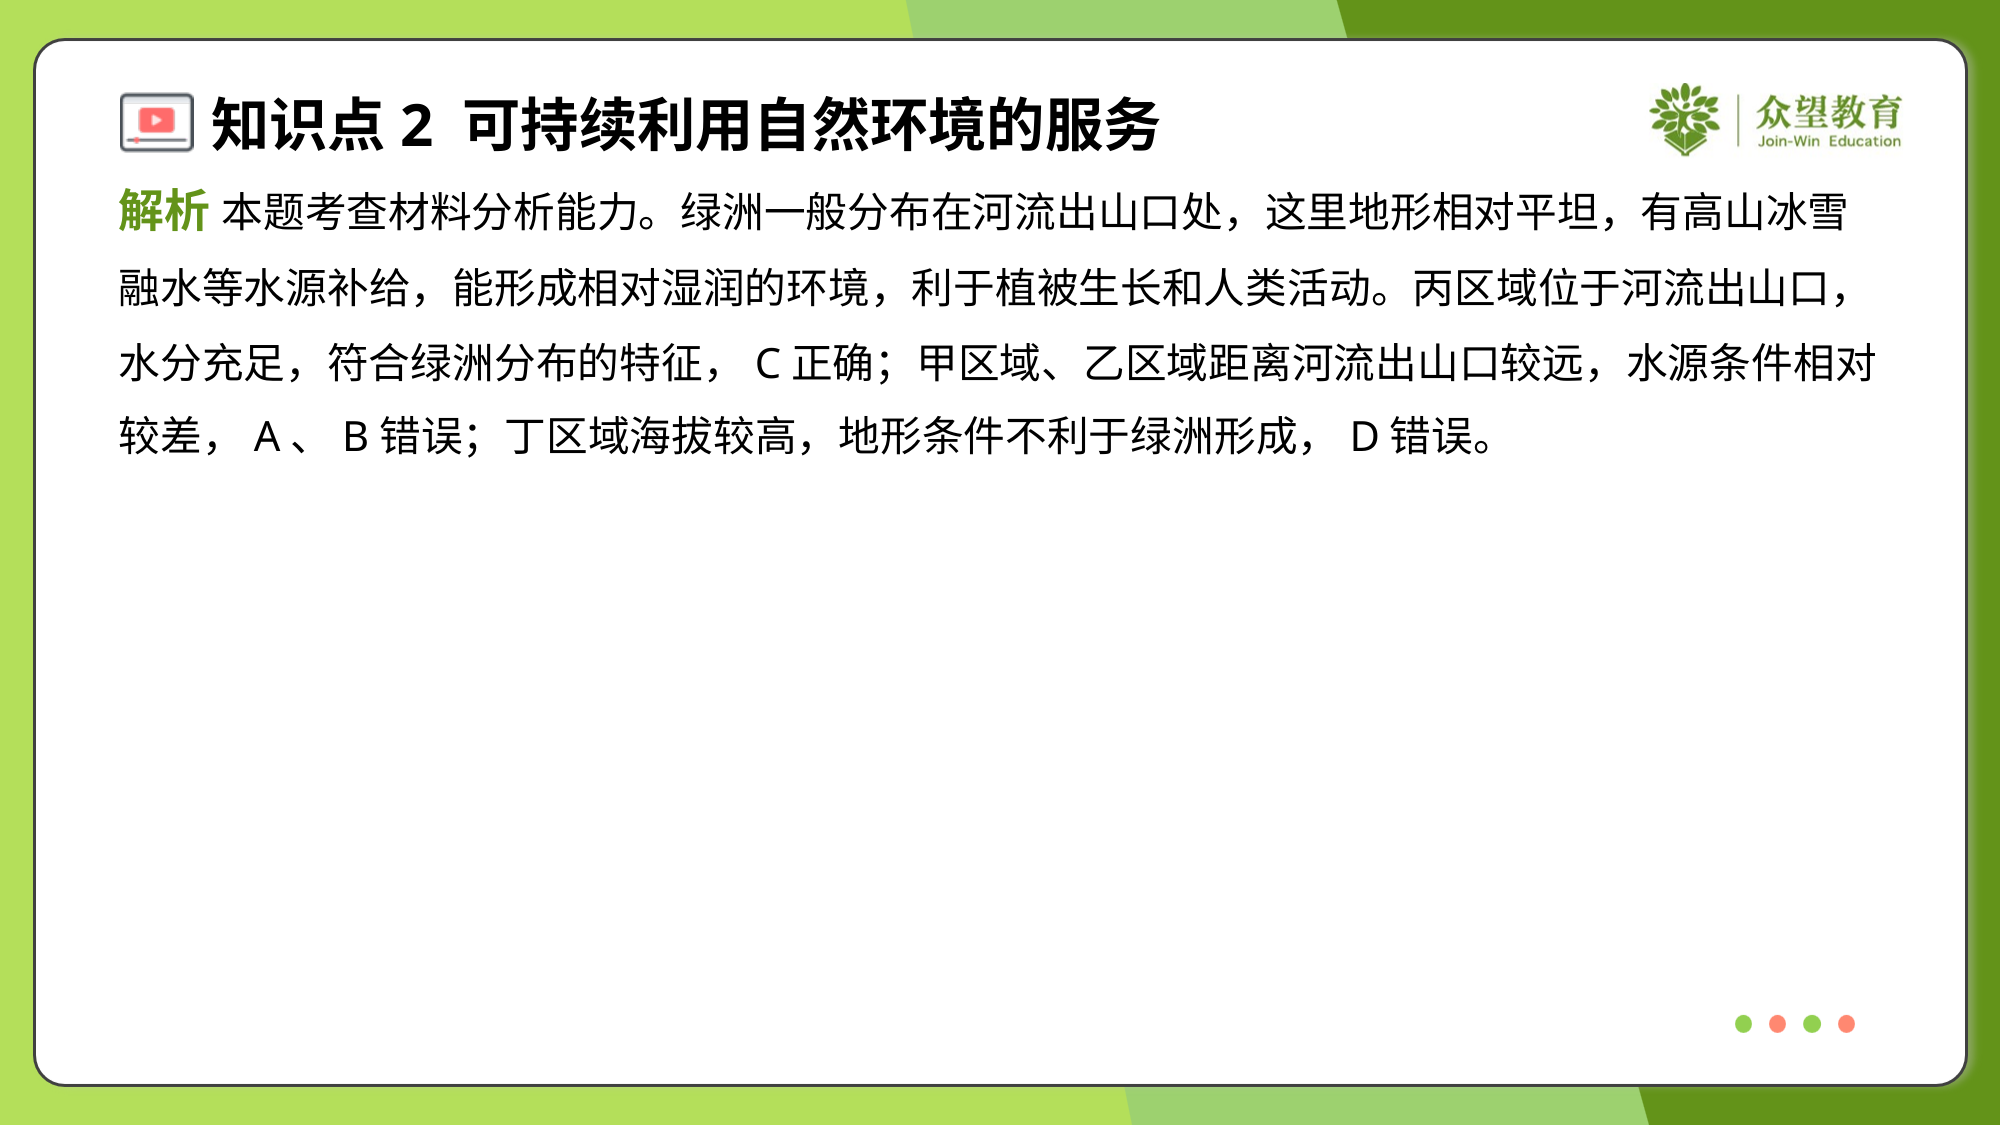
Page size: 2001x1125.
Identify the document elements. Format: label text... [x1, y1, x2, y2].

text_box 解析 本题考查材料分析能力。绿洲一般分布在河流出山口处，这里地形相对平坦，有高山冰雪 融水等水源补给，能形成相对湿润的环境，利于植被生长和人类活动。丙区域位于河流出山口， 水分充足，符合绿洲分布的特征，C正确；甲区域、乙区域距离河流出山口较远，水源条件相对 较差，A、B错误；丁区域海拔较高，地形条件不利于绿洲形成，D错误。 [118, 159, 1883, 452]
picture [0, 0, 2000, 1125]
